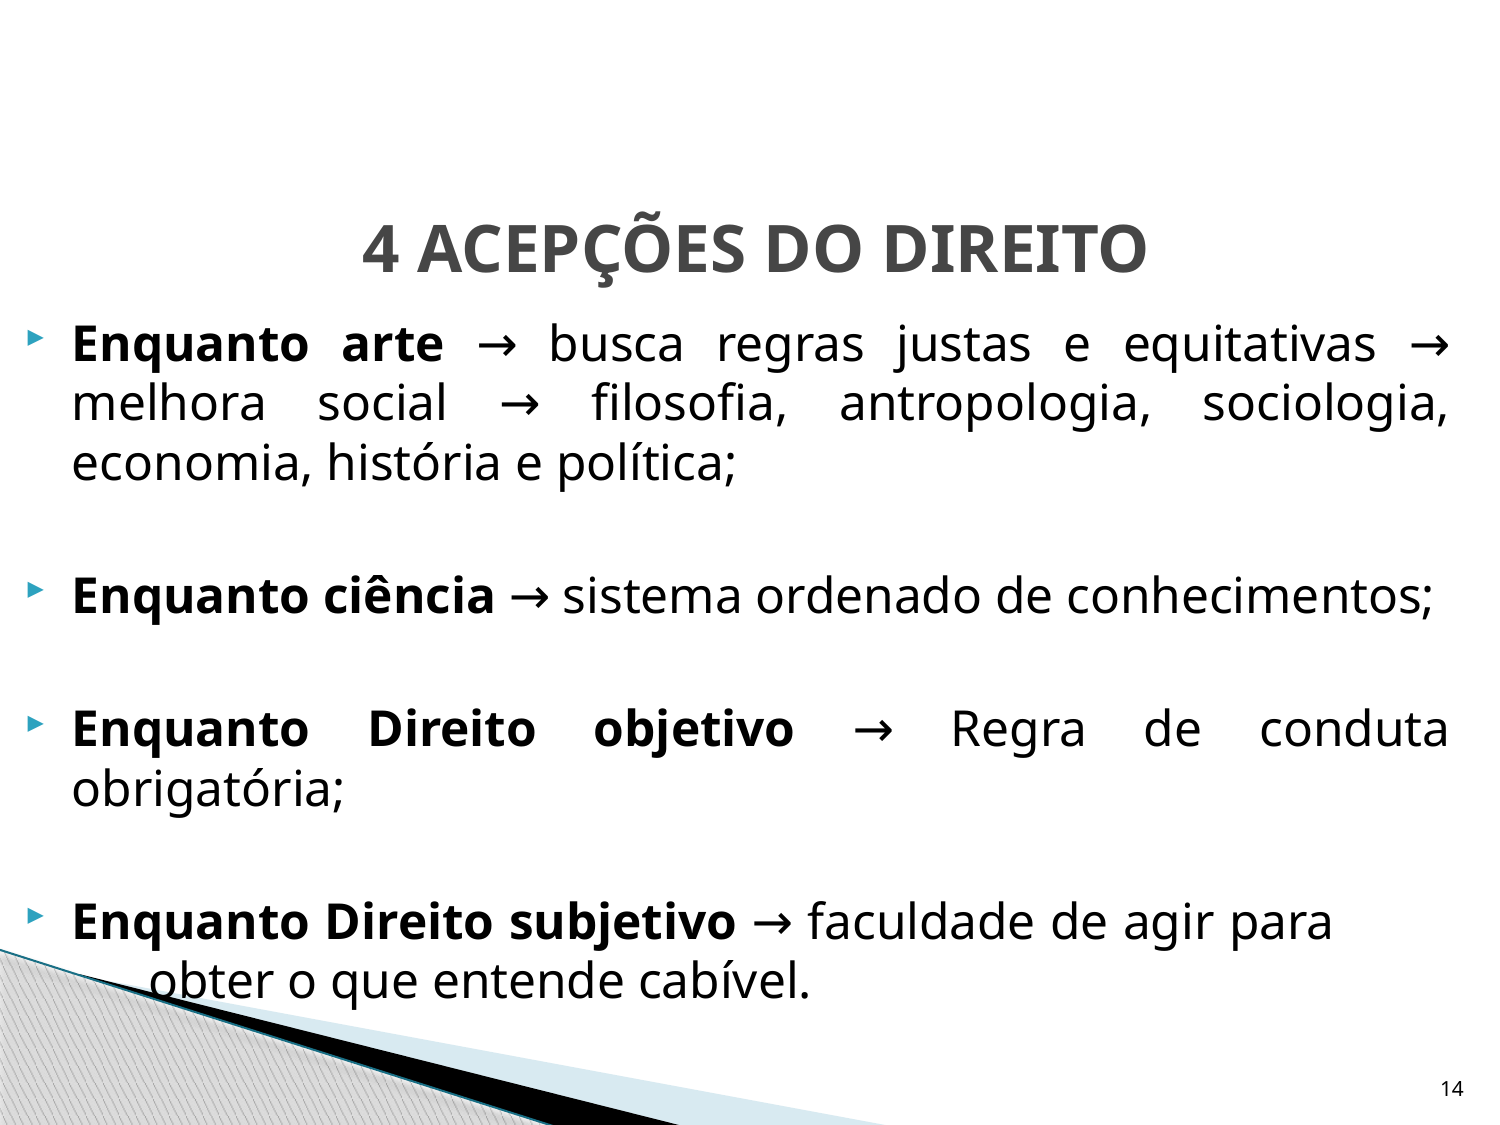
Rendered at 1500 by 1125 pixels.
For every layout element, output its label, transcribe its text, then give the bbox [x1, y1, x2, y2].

title 4 ACEPÇÕES DO DIREITO [82, 199, 1432, 293]
slide_number 14 [1418, 1051, 1479, 1112]
list Enquanto arte → busca regras justas e equitativas → melhora social → filosofia, antropologia, sociologia, economia, história e política; Enquanto ciência → sistema ordenado de conhecimentos; Enquanto Direito objetivo → Regra de conduta obrigatória; Enquanto Direito subjetivo → faculdade de agir para obter o que entende cabível. [0, 304, 1465, 1079]
